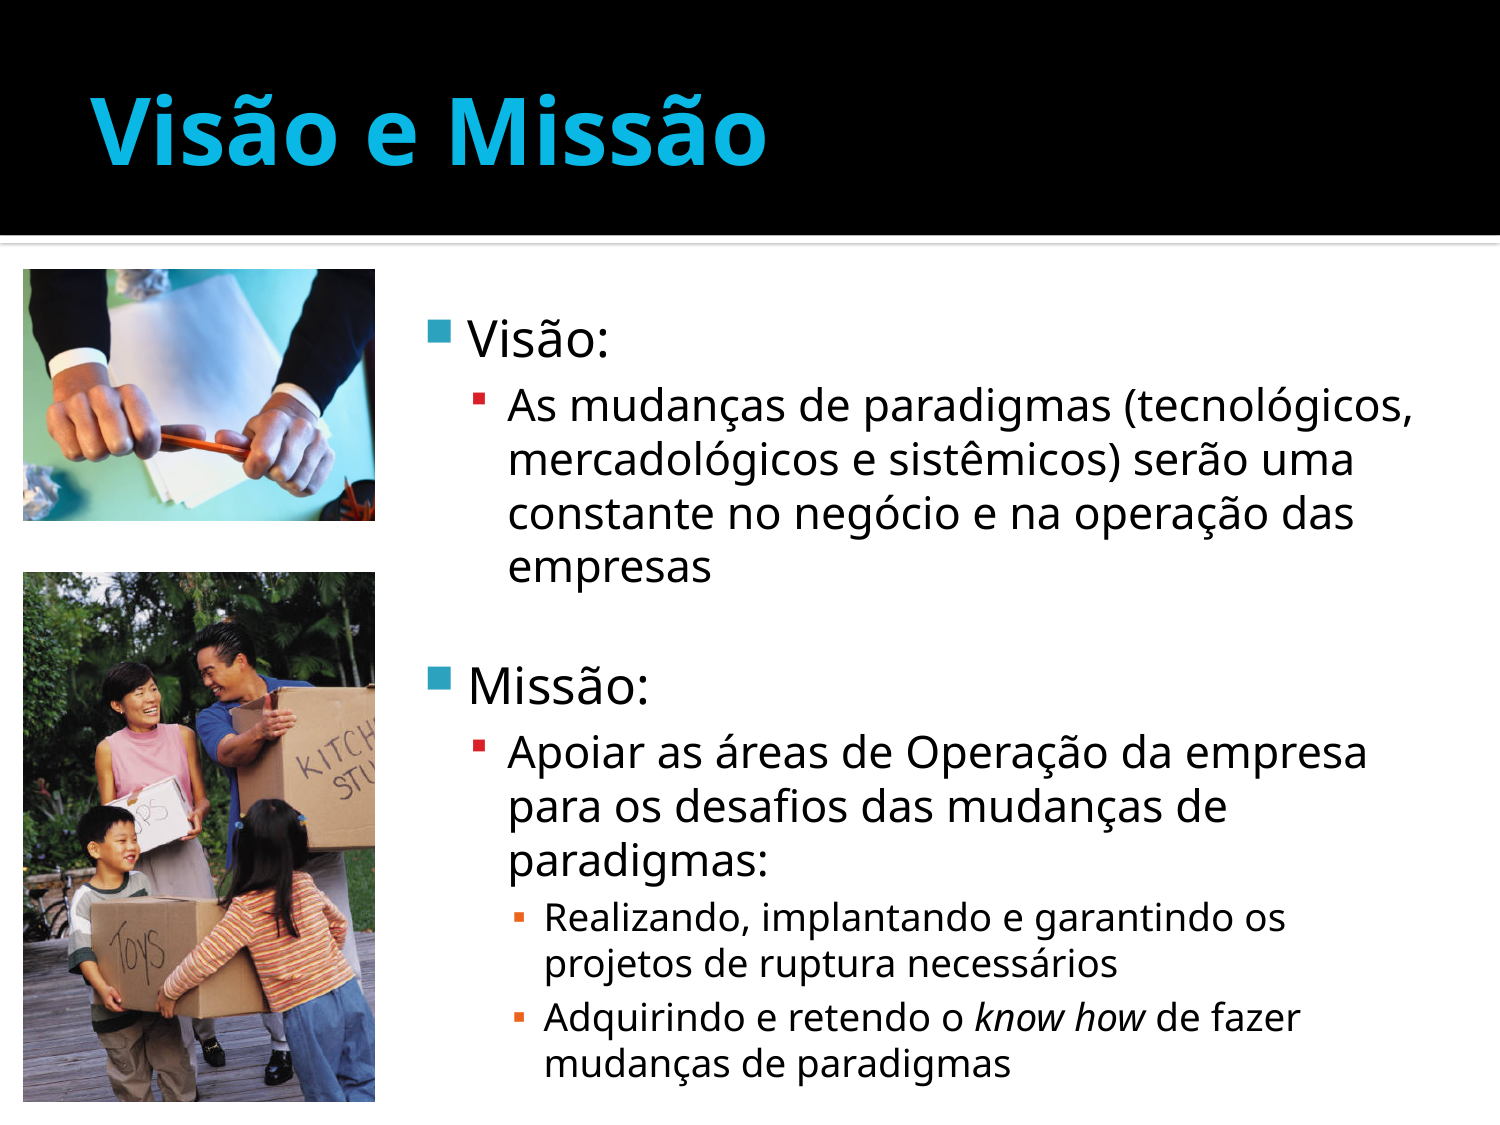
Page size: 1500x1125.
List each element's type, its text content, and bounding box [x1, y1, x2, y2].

picture [23, 572, 375, 1102]
title Visão e Missão [75, 25, 1425, 231]
picture [23, 269, 375, 521]
list Visão: As mudanças de paradigmas (tecnológicos, mercadológicos e sistêmicos) serão uma constante no negócio e na operação das empresas Missão: Apoiar as áreas de Operação da empresa para os desafios das mudanças de paradigmas: Realizando, implantando e garantindo os projetos de ruptura necessários Adquirindo e retendo o know how de fazer mudanças de paradigmas [398, 291, 1454, 1102]
